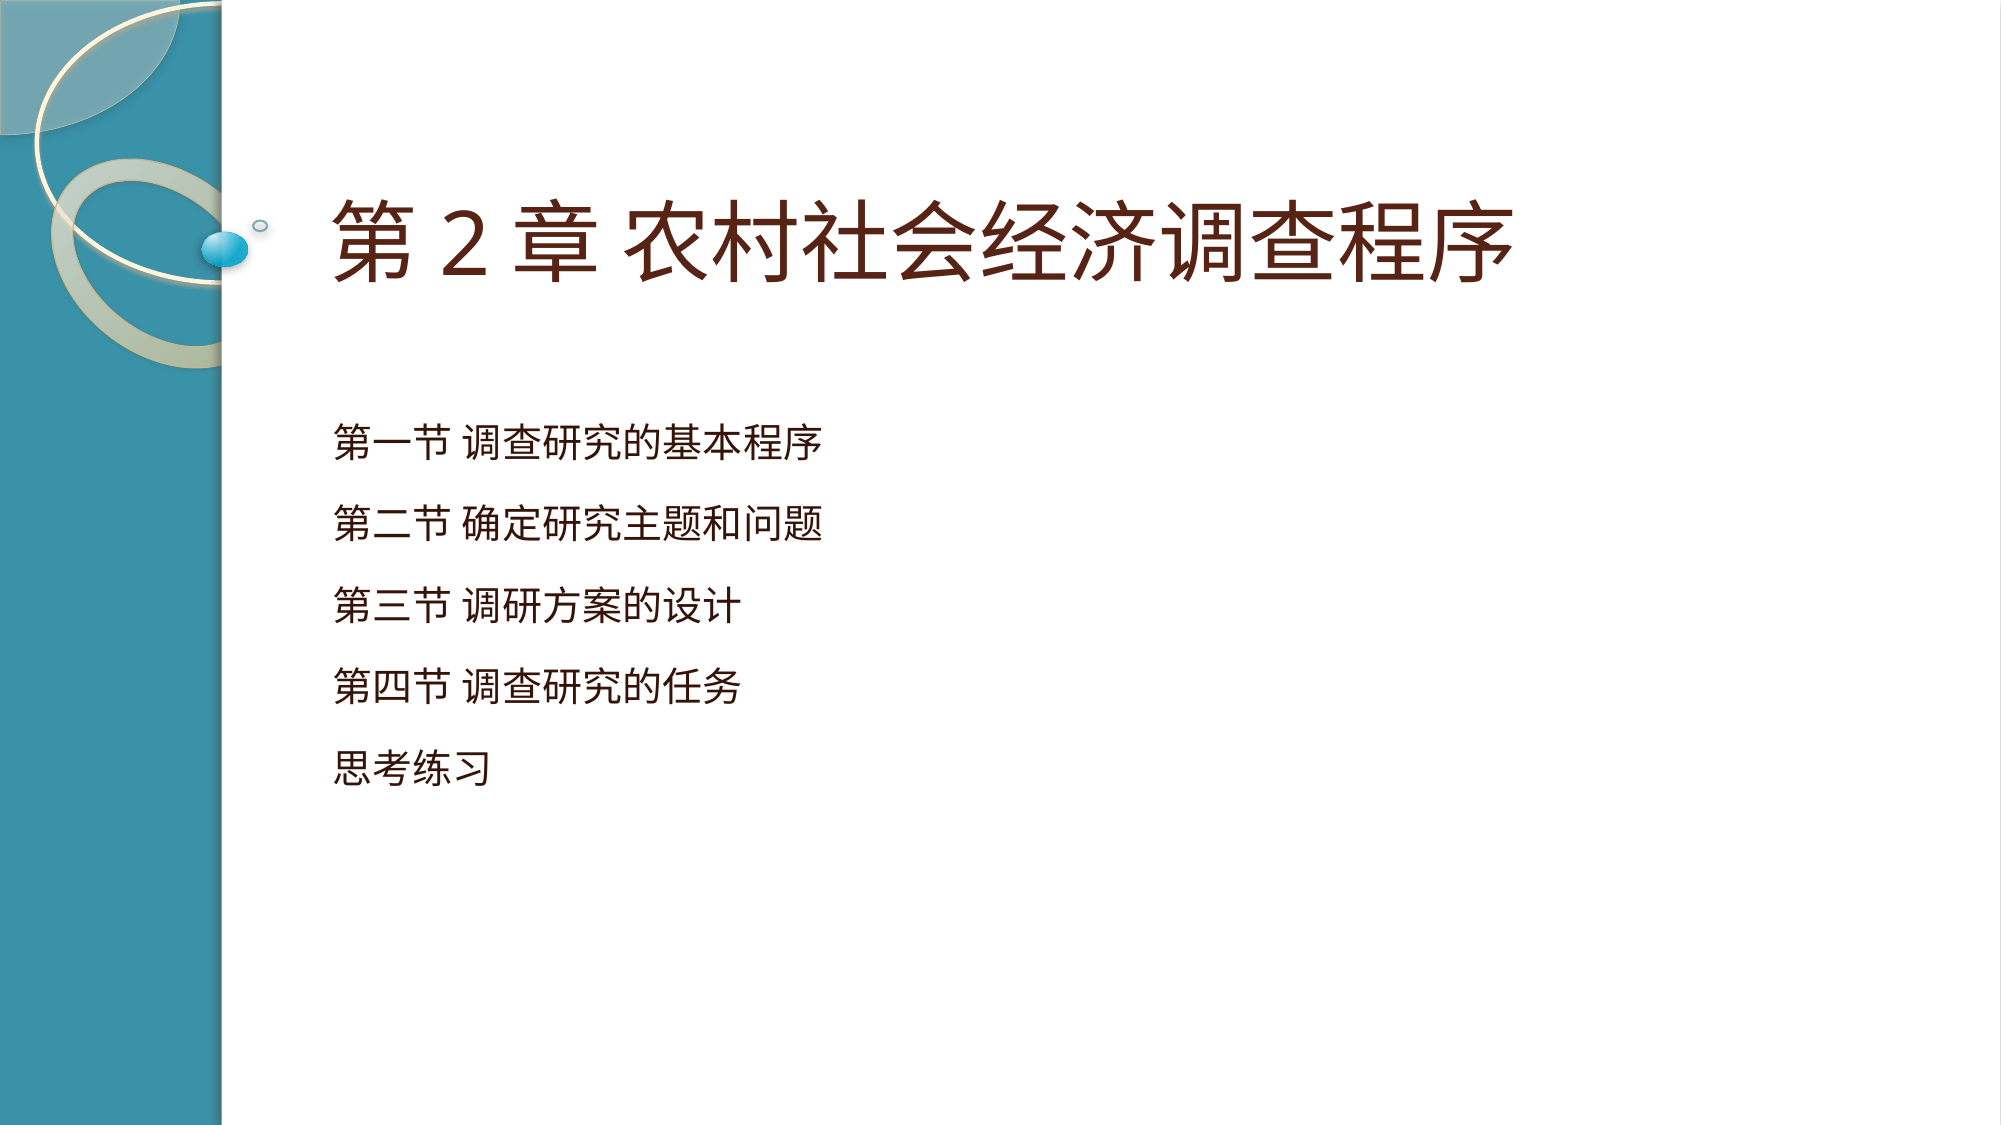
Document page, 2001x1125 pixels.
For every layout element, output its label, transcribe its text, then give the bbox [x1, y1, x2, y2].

subtitle 第一节 调查研究的基本程序 第二节 确定研究主题和问题 第三节 调研方案的设计 第四节 调查研究的任务 思考练习 [313, 392, 1934, 803]
title 第2章 农村社会经济调查程序 [313, 59, 1934, 301]
